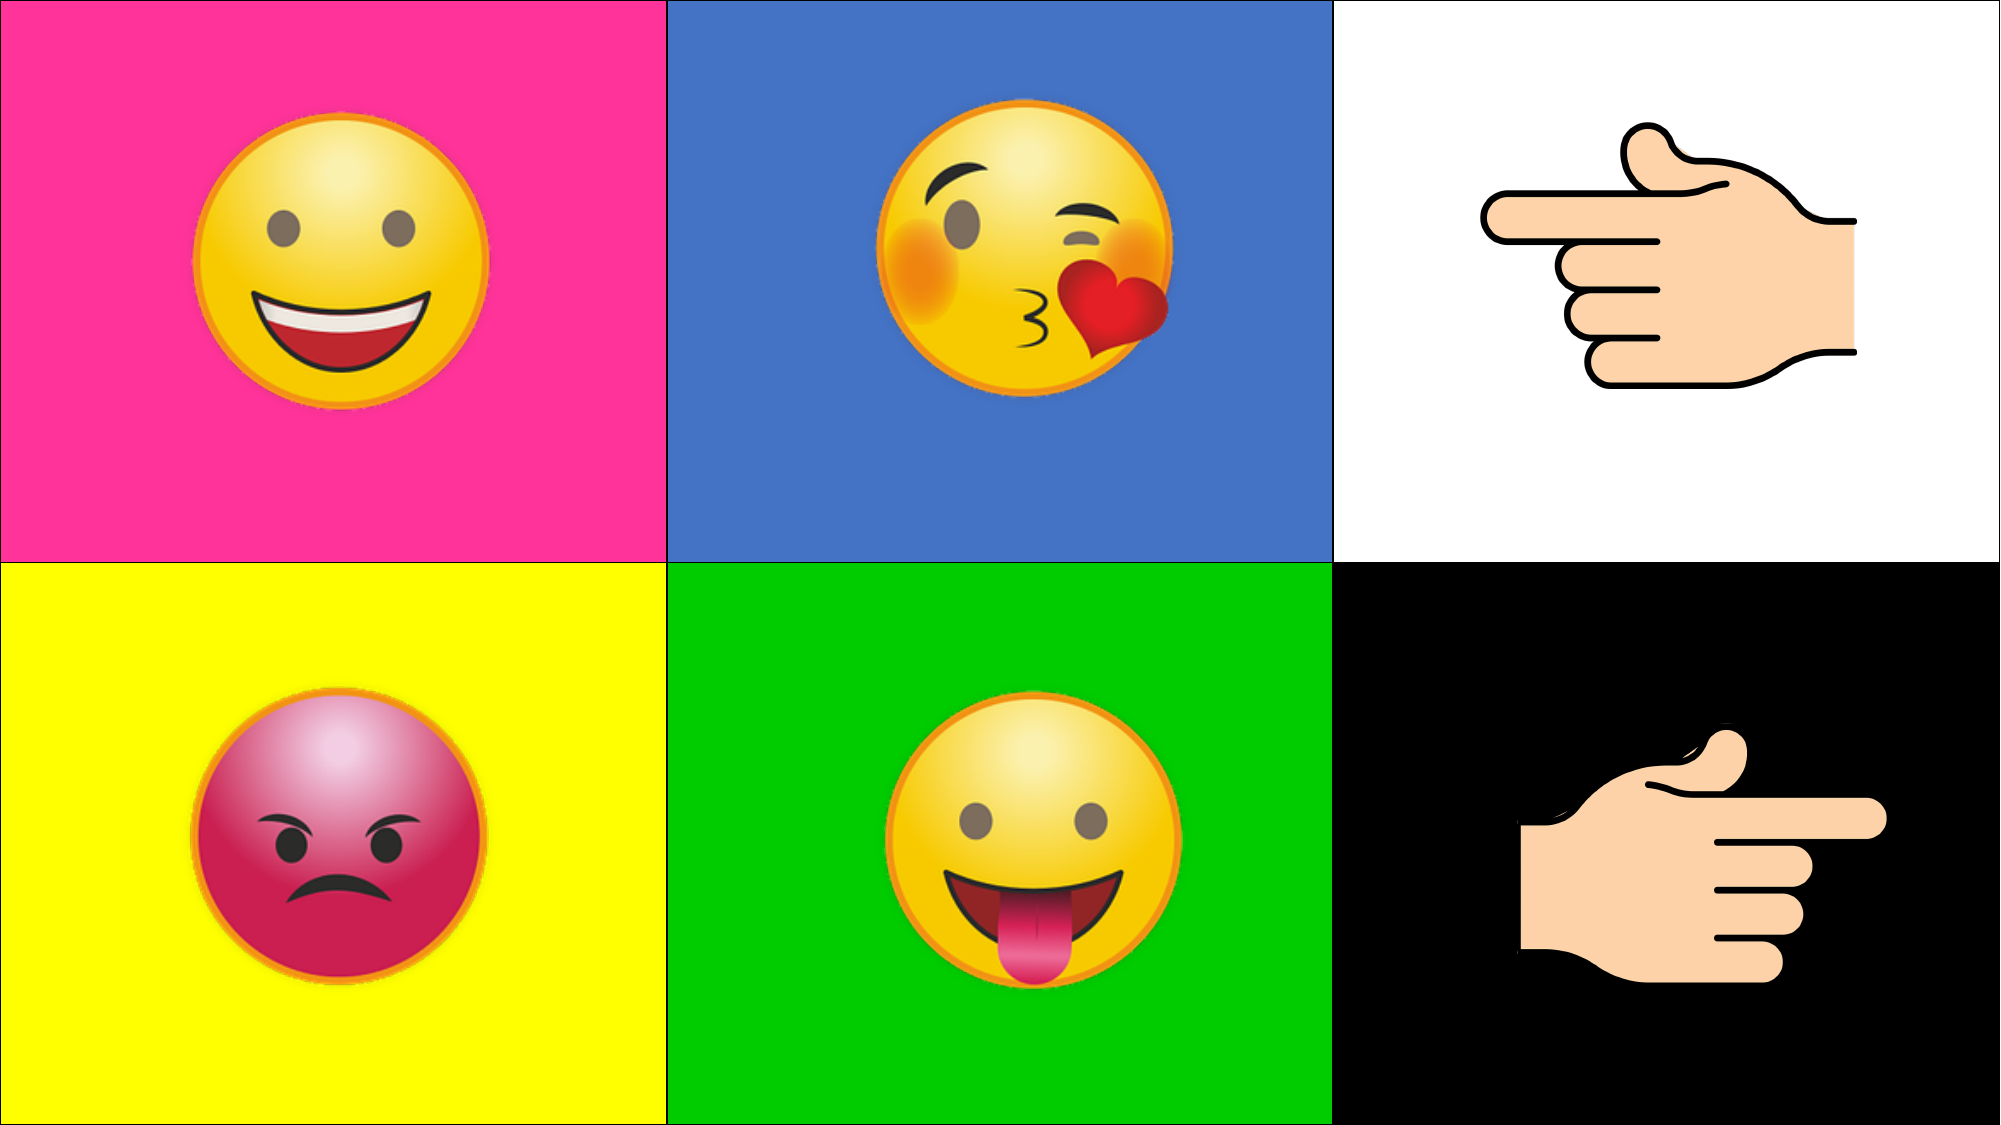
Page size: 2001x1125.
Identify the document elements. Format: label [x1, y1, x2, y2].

table_header [1, 1, 666, 562]
table_cell [1334, 563, 1999, 1124]
picture [170, 90, 505, 421]
picture [1481, 67, 1857, 444]
table_cell [668, 563, 1332, 1124]
table_header [668, 1, 1332, 562]
table_cell [1, 563, 666, 1124]
picture [853, 90, 1199, 421]
table_header [1334, 1, 1999, 562]
picture [165, 645, 511, 1009]
picture [1518, 668, 1893, 1045]
picture [853, 669, 1213, 1009]
